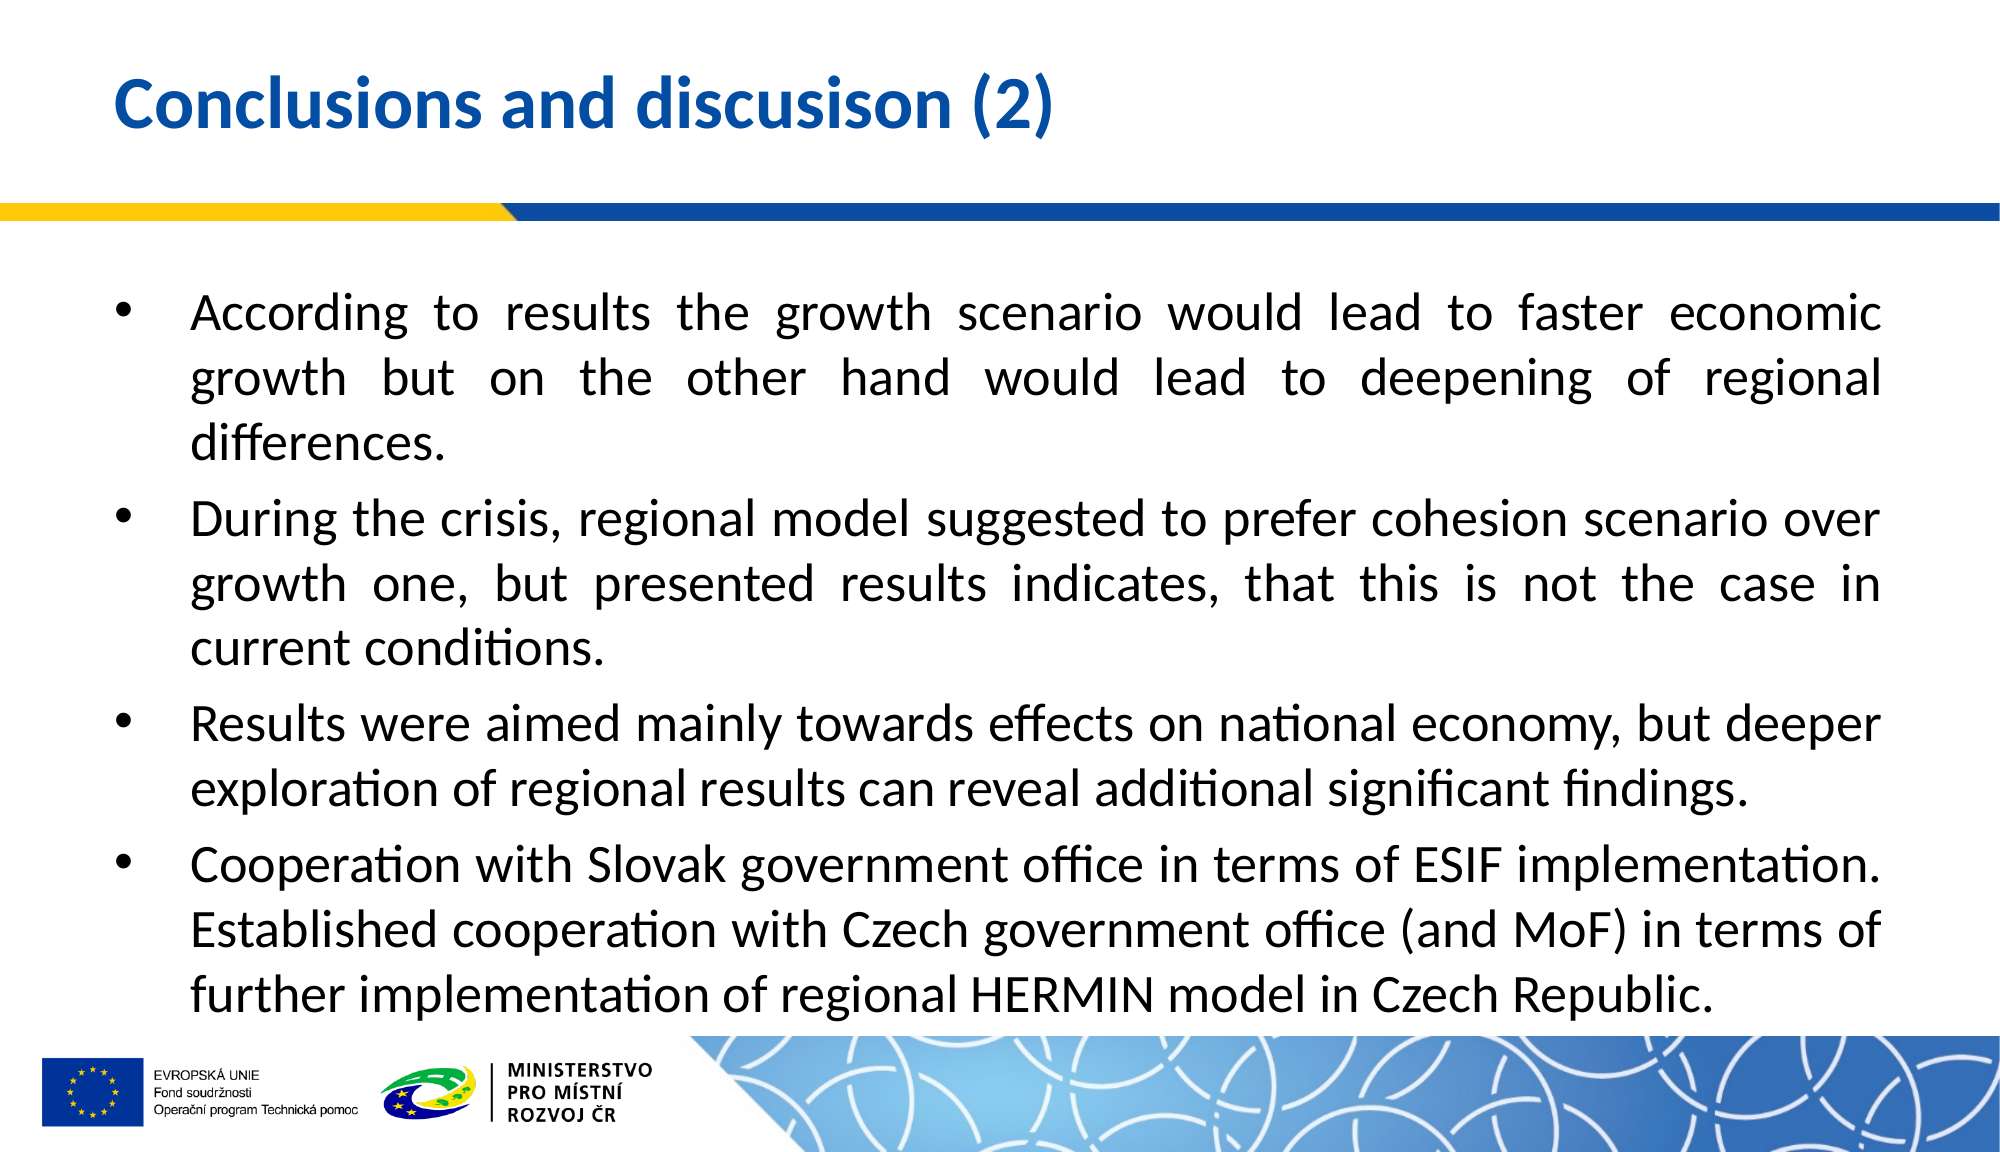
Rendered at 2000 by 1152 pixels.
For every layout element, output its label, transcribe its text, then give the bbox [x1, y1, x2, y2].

list According to results the growth scenario would lead to faster economic growth but on the other hand would lead to deepening of regional differences. During the crisis, regional model suggested to prefer cohesion scenario over growth one, but presented results indicates, that this is not the case in current conditions. Results were aimed mainly towards effects on national economy, but deeper exploration of regional results can reveal additional significant findings. Cooperation with Slovak government office in terms of ESIF implementation. Established cooperation with Czech government office (and MoF) in terms of further implementation of regional HERMIN model in Czech Republic. [99, 268, 1900, 1029]
title Conclusions and discusison (2) [99, 46, 1900, 198]
picture [0, 203, 2000, 221]
picture [680, 1036, 2000, 1152]
picture [19, 1035, 674, 1149]
